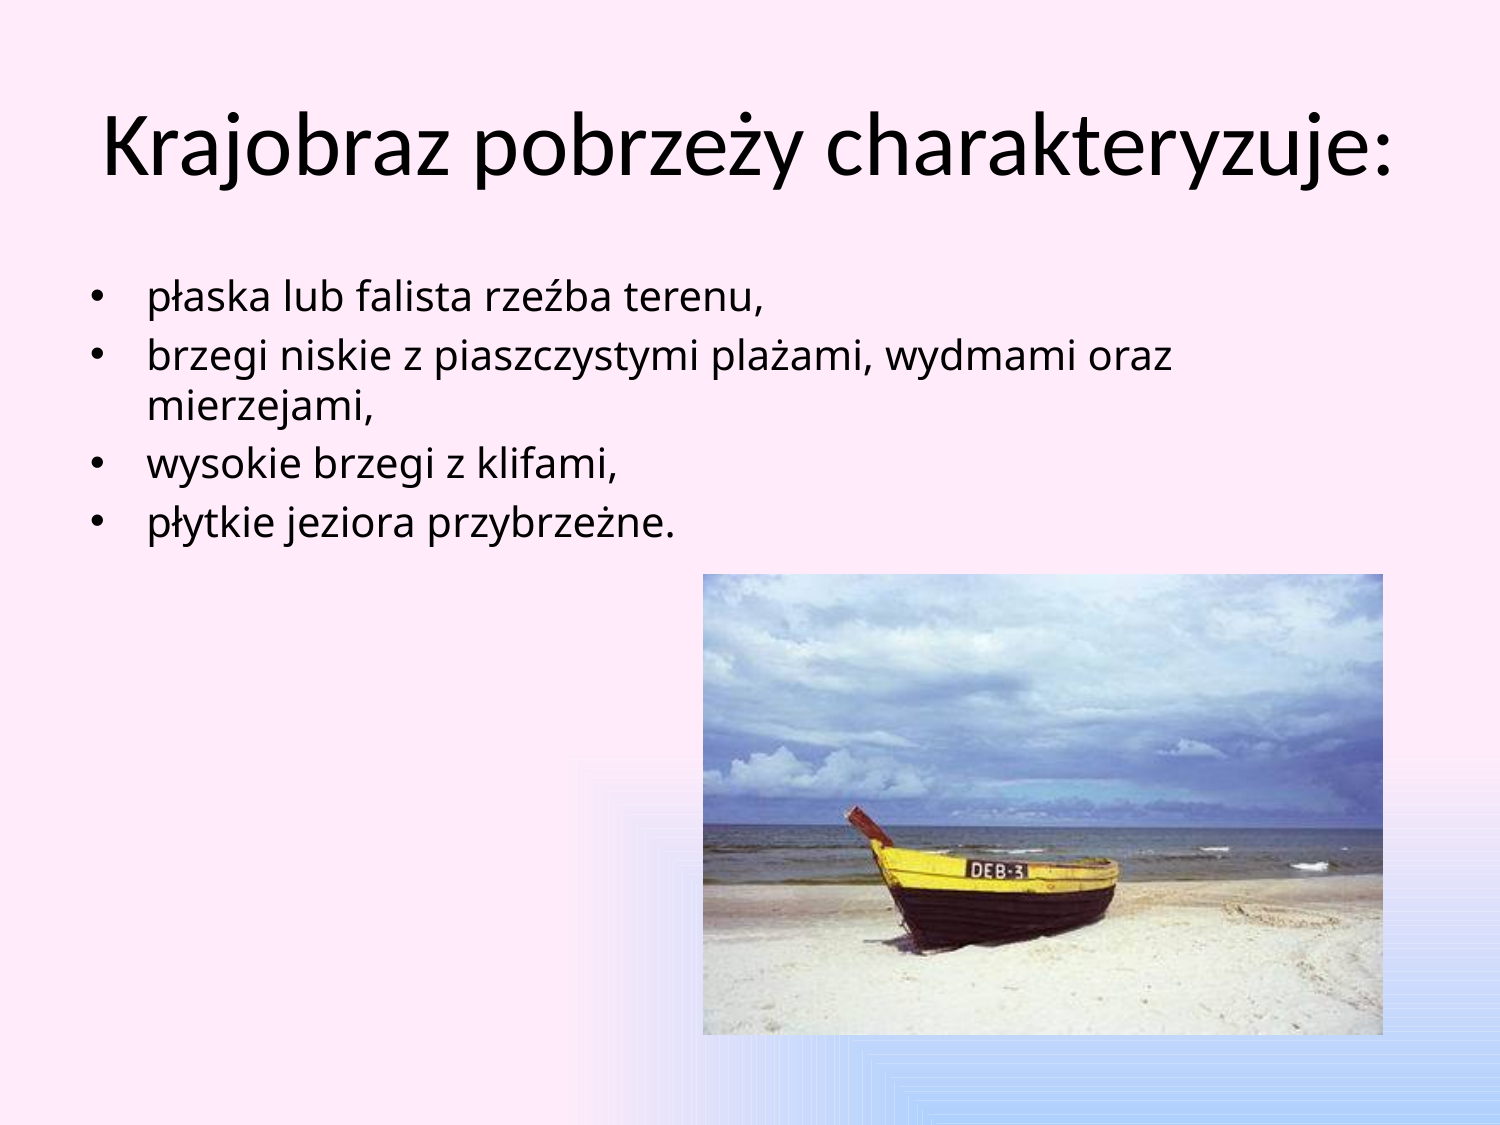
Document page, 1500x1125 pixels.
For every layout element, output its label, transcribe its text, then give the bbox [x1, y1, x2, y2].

picture [702, 573, 1383, 1035]
title Krajobraz pobrzeży charakteryzuje: [75, 45, 1425, 233]
list płaska lub falista rzeźba terenu, brzegi niskie z piaszczystymi plażami, wydmami oraz mierzejami, wysokie brzegi z klifami, płytkie jeziora przybrzeżne. [75, 262, 1425, 1005]
